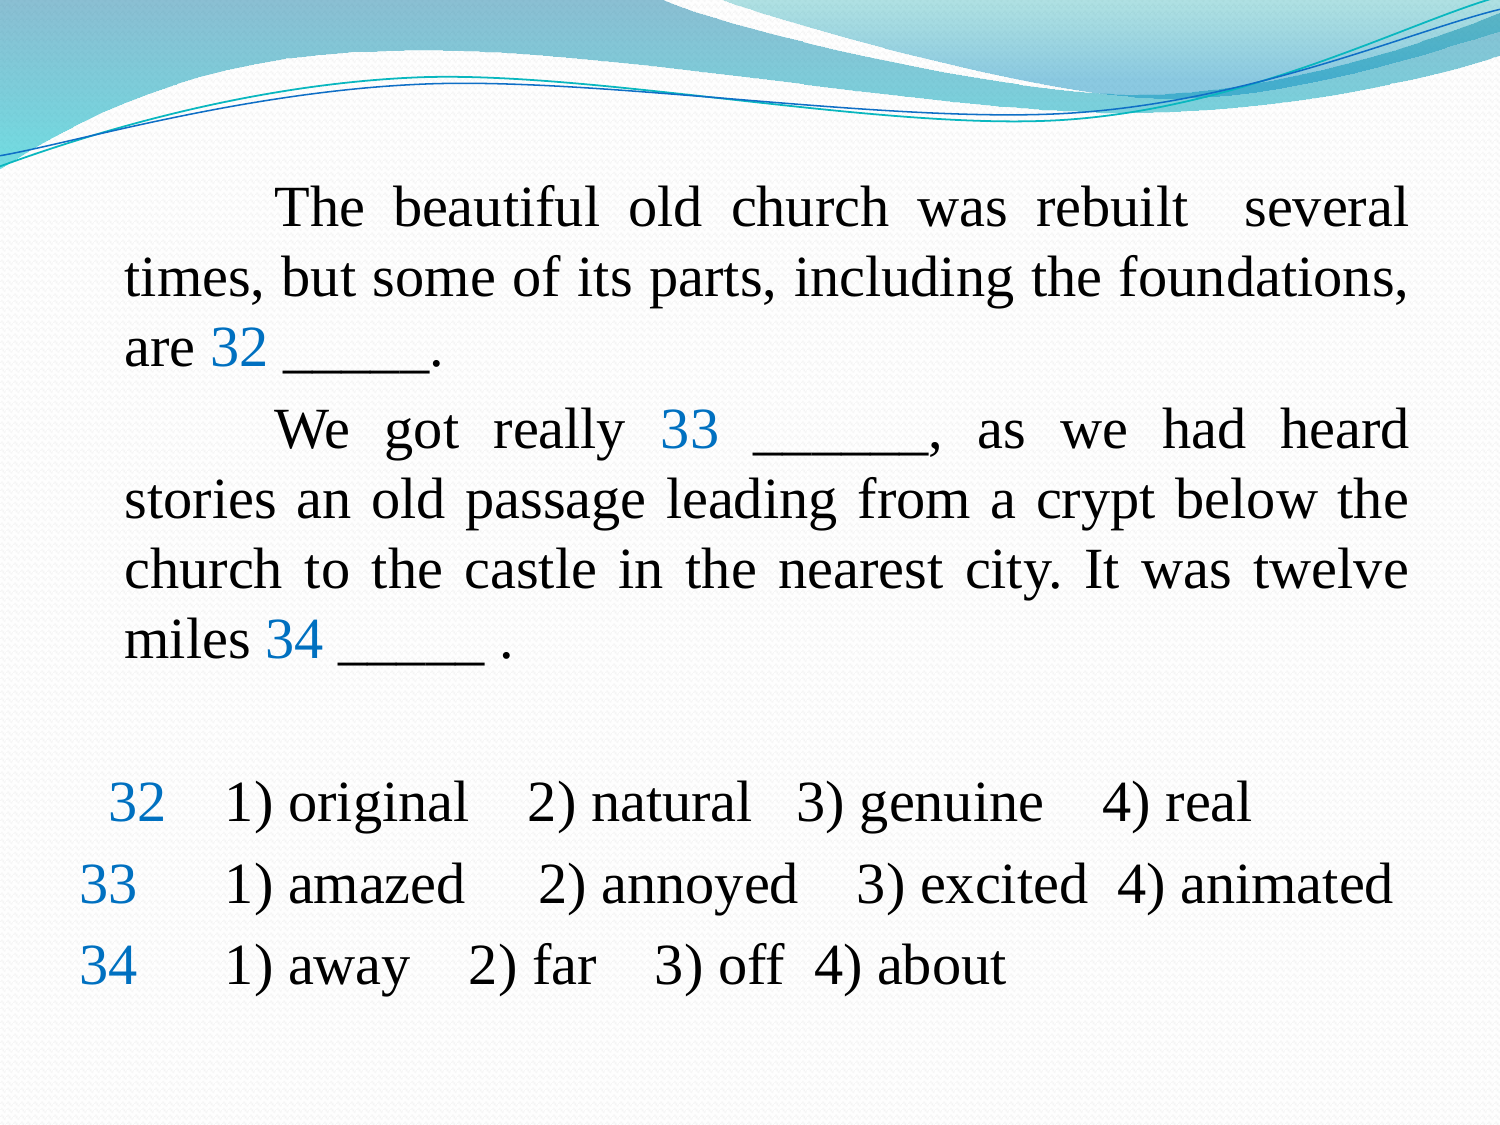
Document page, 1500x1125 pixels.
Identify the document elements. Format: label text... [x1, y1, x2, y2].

list The beautiful old church was rebuilt several times, but some of its parts, including the foundations, are 32 _____. We got really 33 ______, as we had heard stories an old passage leading from a crypt below the church to the castle in the nearest city. It was twelve miles 34 _____ . 32 1) original 2) natural 3) genuine 4) real 33 1) amazed 2) annoyed 3) excited 4) animated 34 1) away 2) far 3) off 4) about [64, 160, 1425, 1038]
